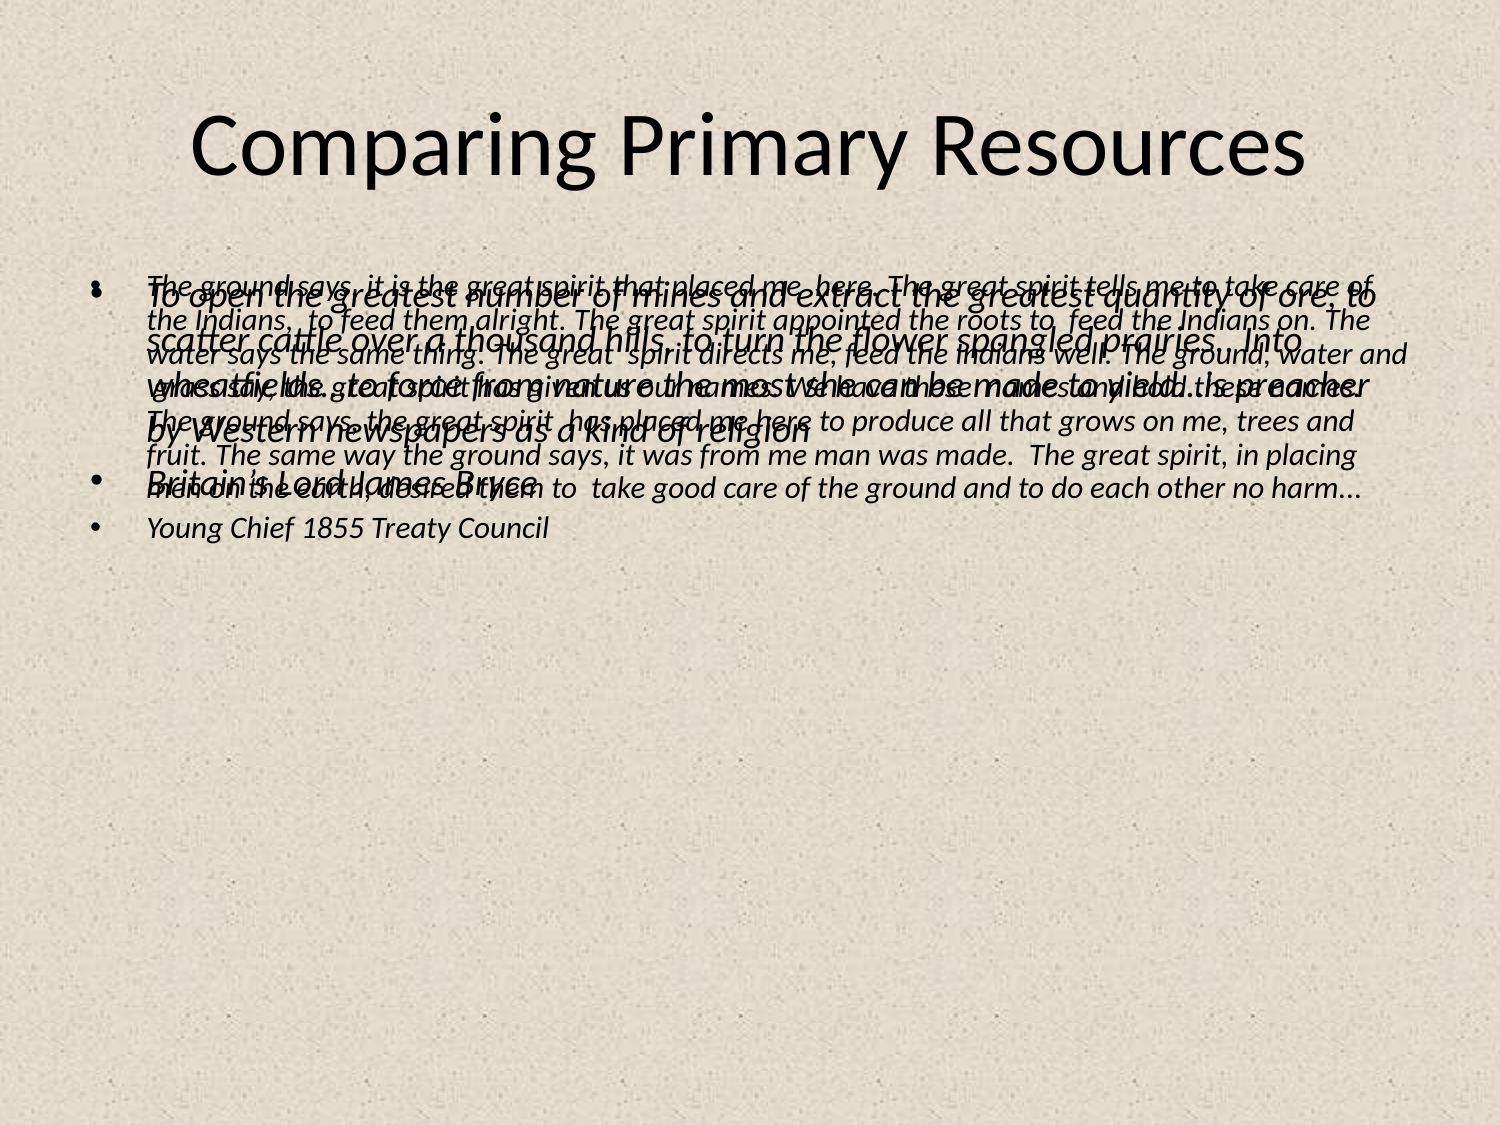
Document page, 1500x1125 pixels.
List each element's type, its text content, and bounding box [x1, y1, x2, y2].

list To open the greatest number of mines and extract the greatest quantity of ore, to scatter cattle over a thousand hills, to turn the flower spangled prairies.. Into wheatfields…to force from nature the most she can be made to yield…is preacher by Western newspapers as a kind of religion Britain’s Lord James Bryce [75, 262, 1425, 1005]
title Comparing Primary Resources [75, 45, 1425, 233]
picture [0, 0, 1500, 1125]
